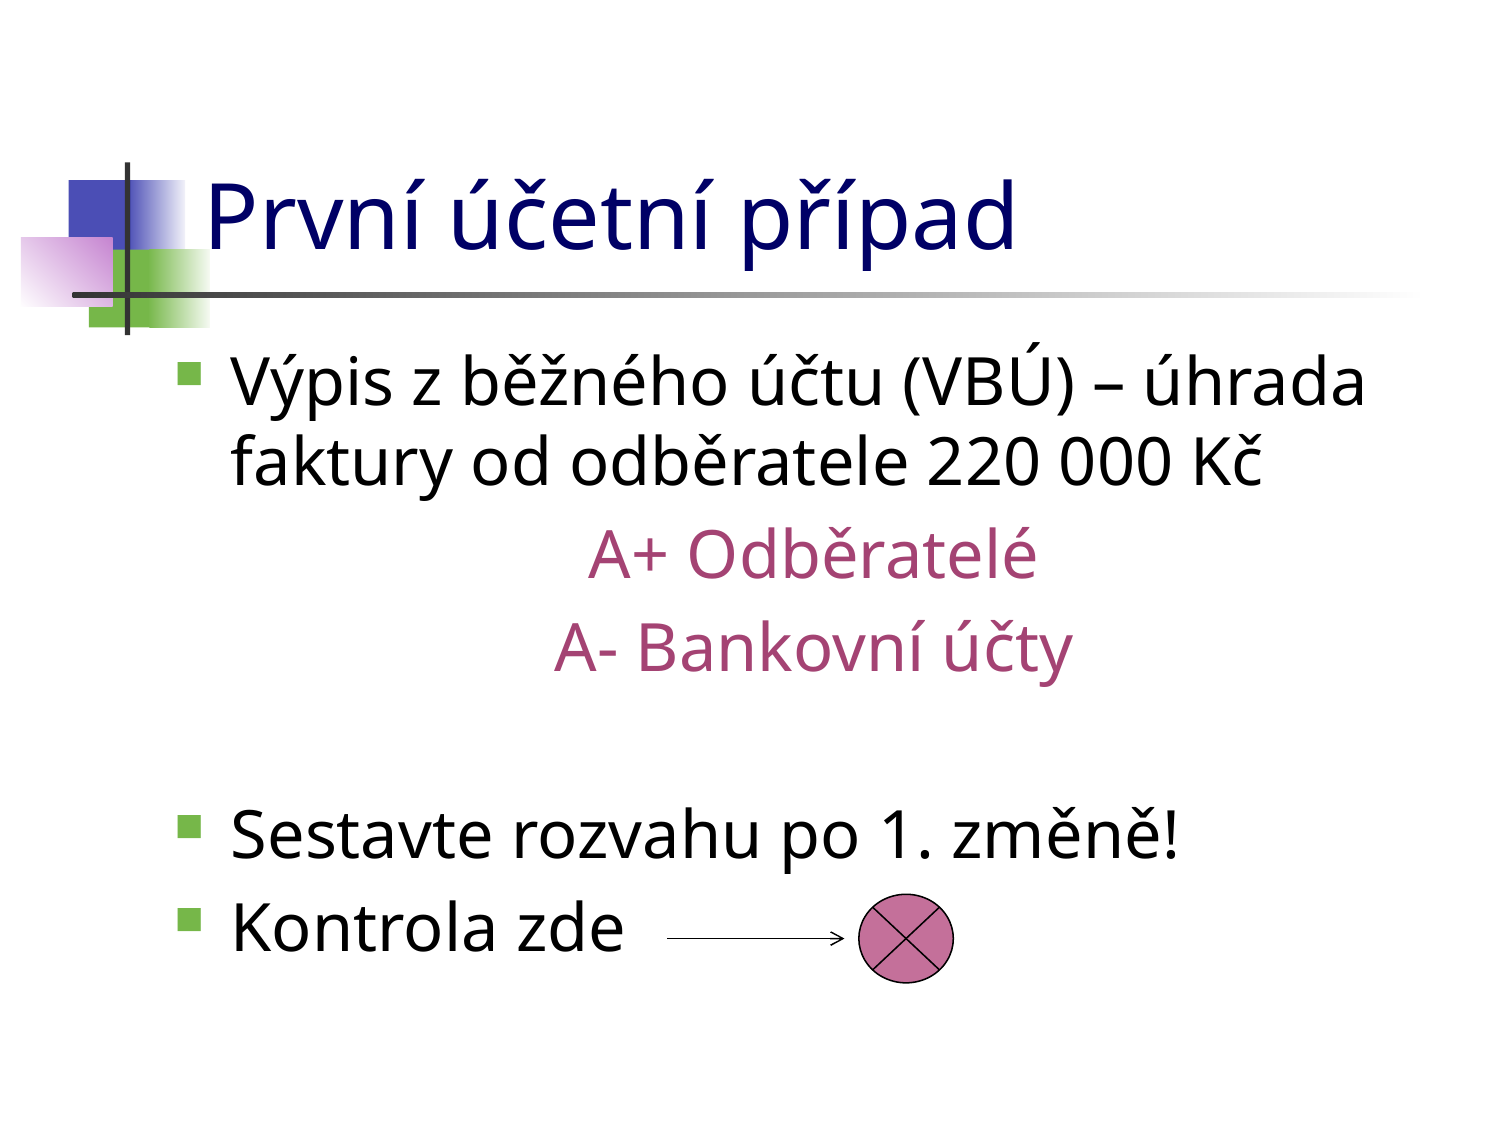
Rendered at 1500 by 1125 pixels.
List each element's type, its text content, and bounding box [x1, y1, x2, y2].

title První účetní případ [188, 35, 1468, 275]
text_box [858, 894, 954, 983]
list Výpis z běžného účtu (VBÚ) – úhrada faktury od odběratele 220 000 Kč A+ Odběratelé A- Bankovní účty Sestavte rozvahu po 1. změně! Kontrola zde [159, 331, 1469, 1006]
